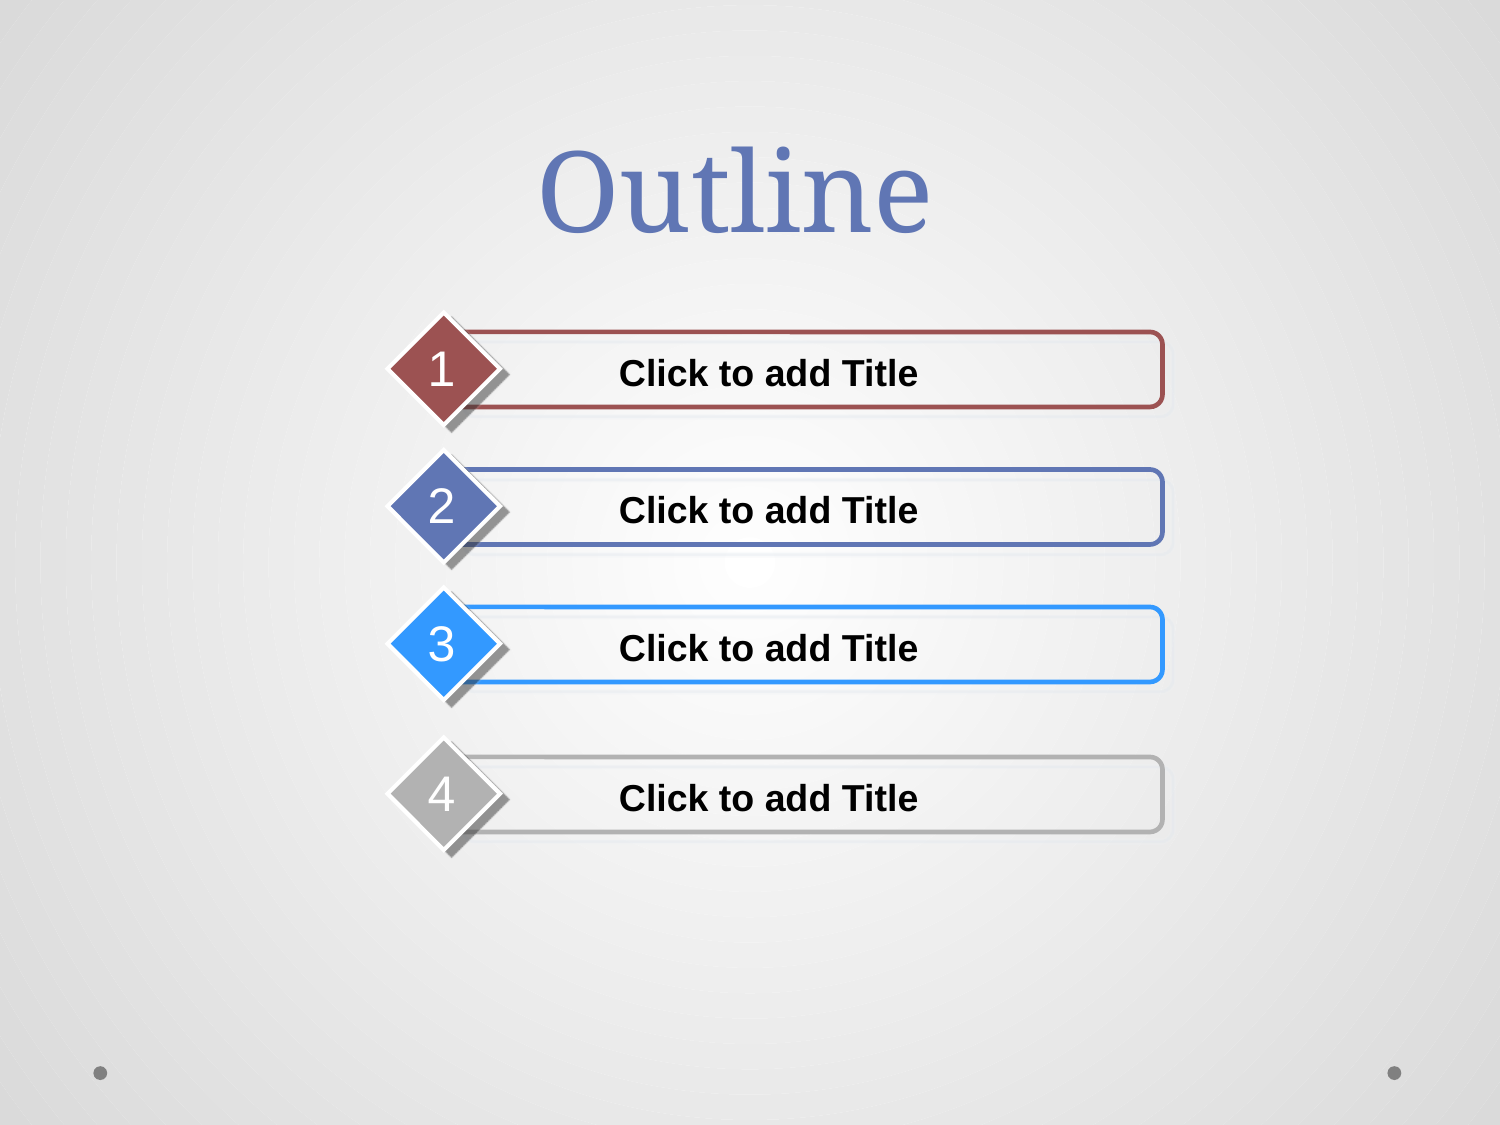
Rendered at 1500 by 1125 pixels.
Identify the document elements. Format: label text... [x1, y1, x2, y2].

title Outline [75, 0, 1425, 263]
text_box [387, 312, 1163, 426]
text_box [387, 737, 1163, 851]
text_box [387, 449, 1163, 563]
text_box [387, 587, 1163, 701]
